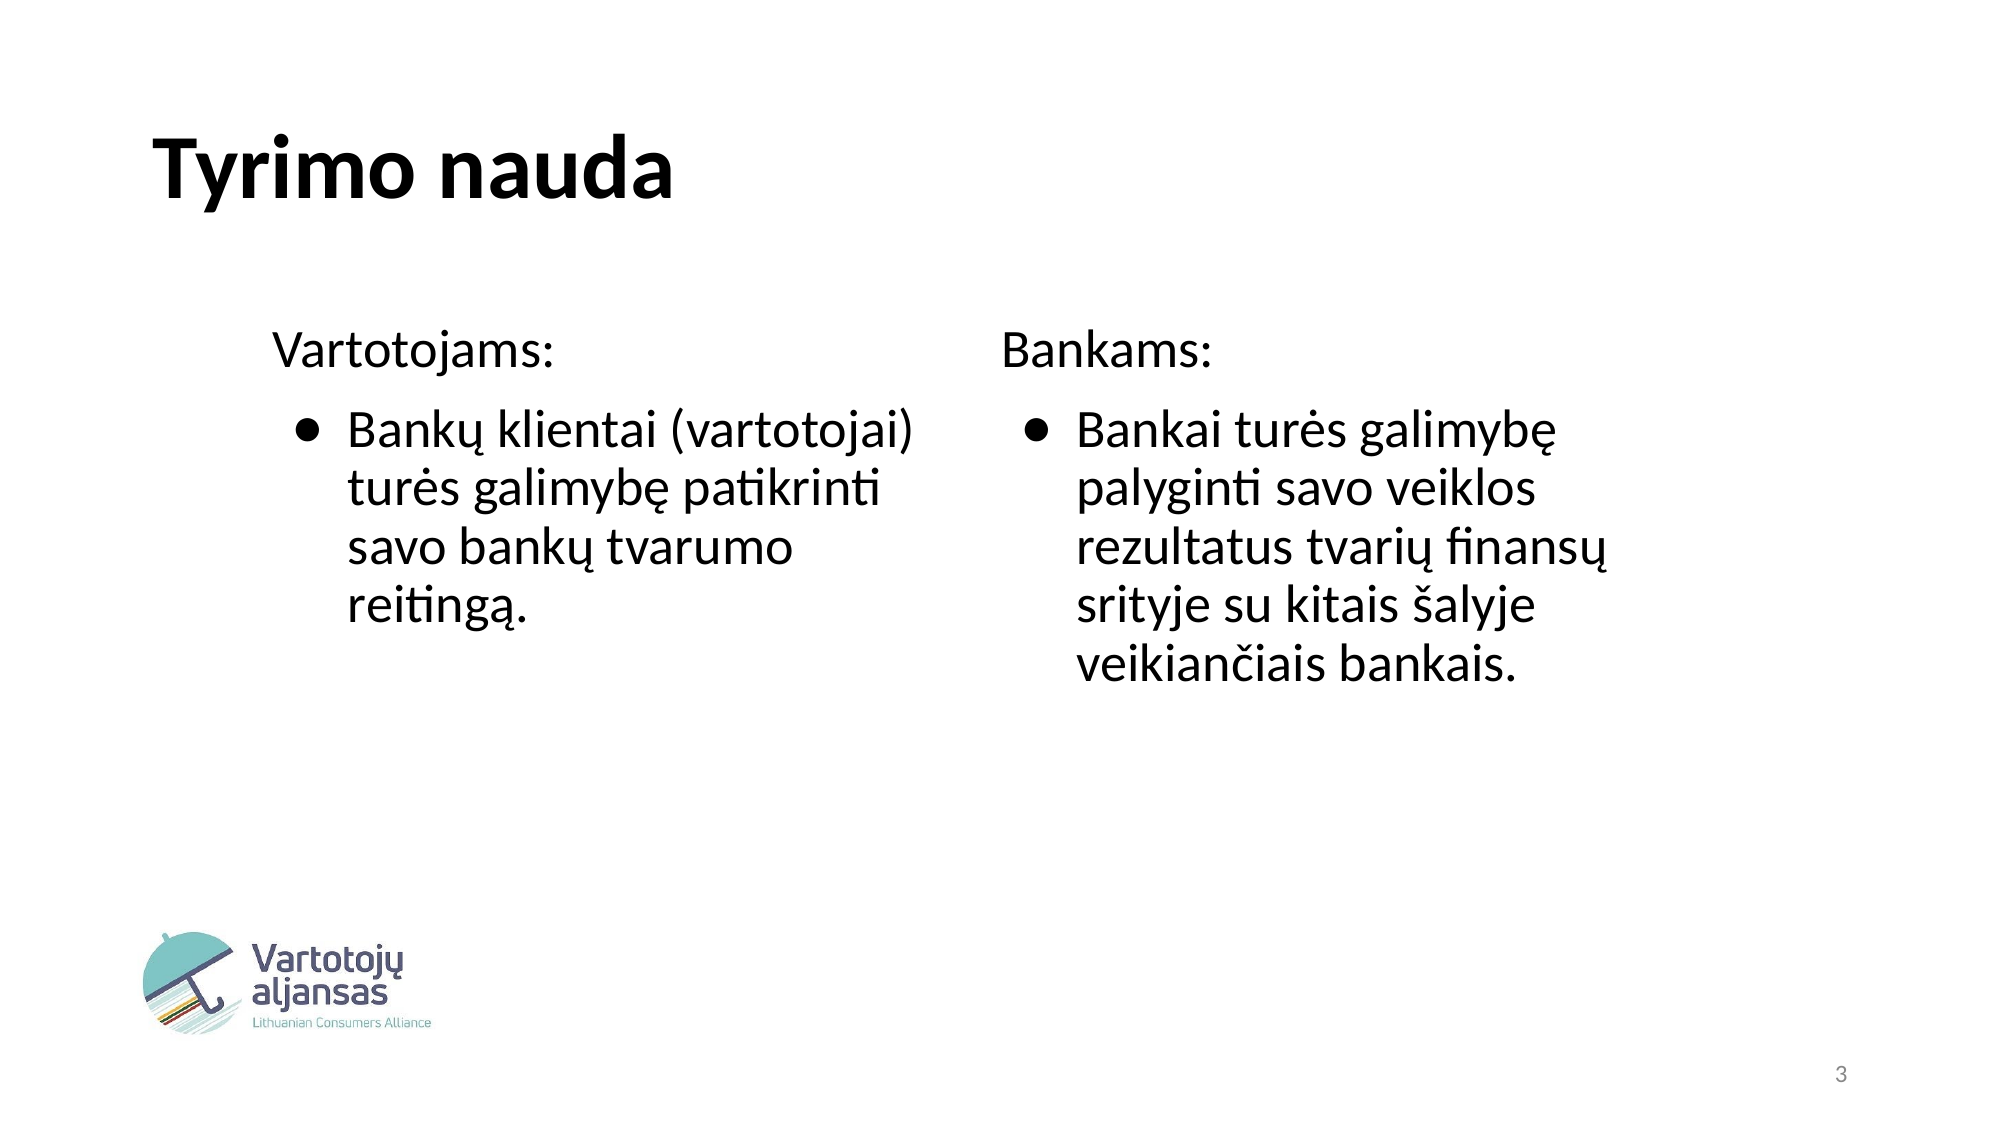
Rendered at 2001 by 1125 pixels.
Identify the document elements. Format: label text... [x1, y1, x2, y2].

picture [114, 907, 461, 1059]
slide_number 3 [1412, 1042, 1863, 1103]
list Bankams: Bankai turės galimybę palyginti savo veiklos rezultatus tvarių finansų srityje su kitais šalyje veikiančiais bankais. [987, 313, 1715, 1028]
title Tyrimo nauda [137, 59, 1863, 278]
list Vartotojams: Bankų klientai (vartotojai) turės galimybę patikrinti savo bankų tvarumo reitingą. [257, 313, 987, 1028]
